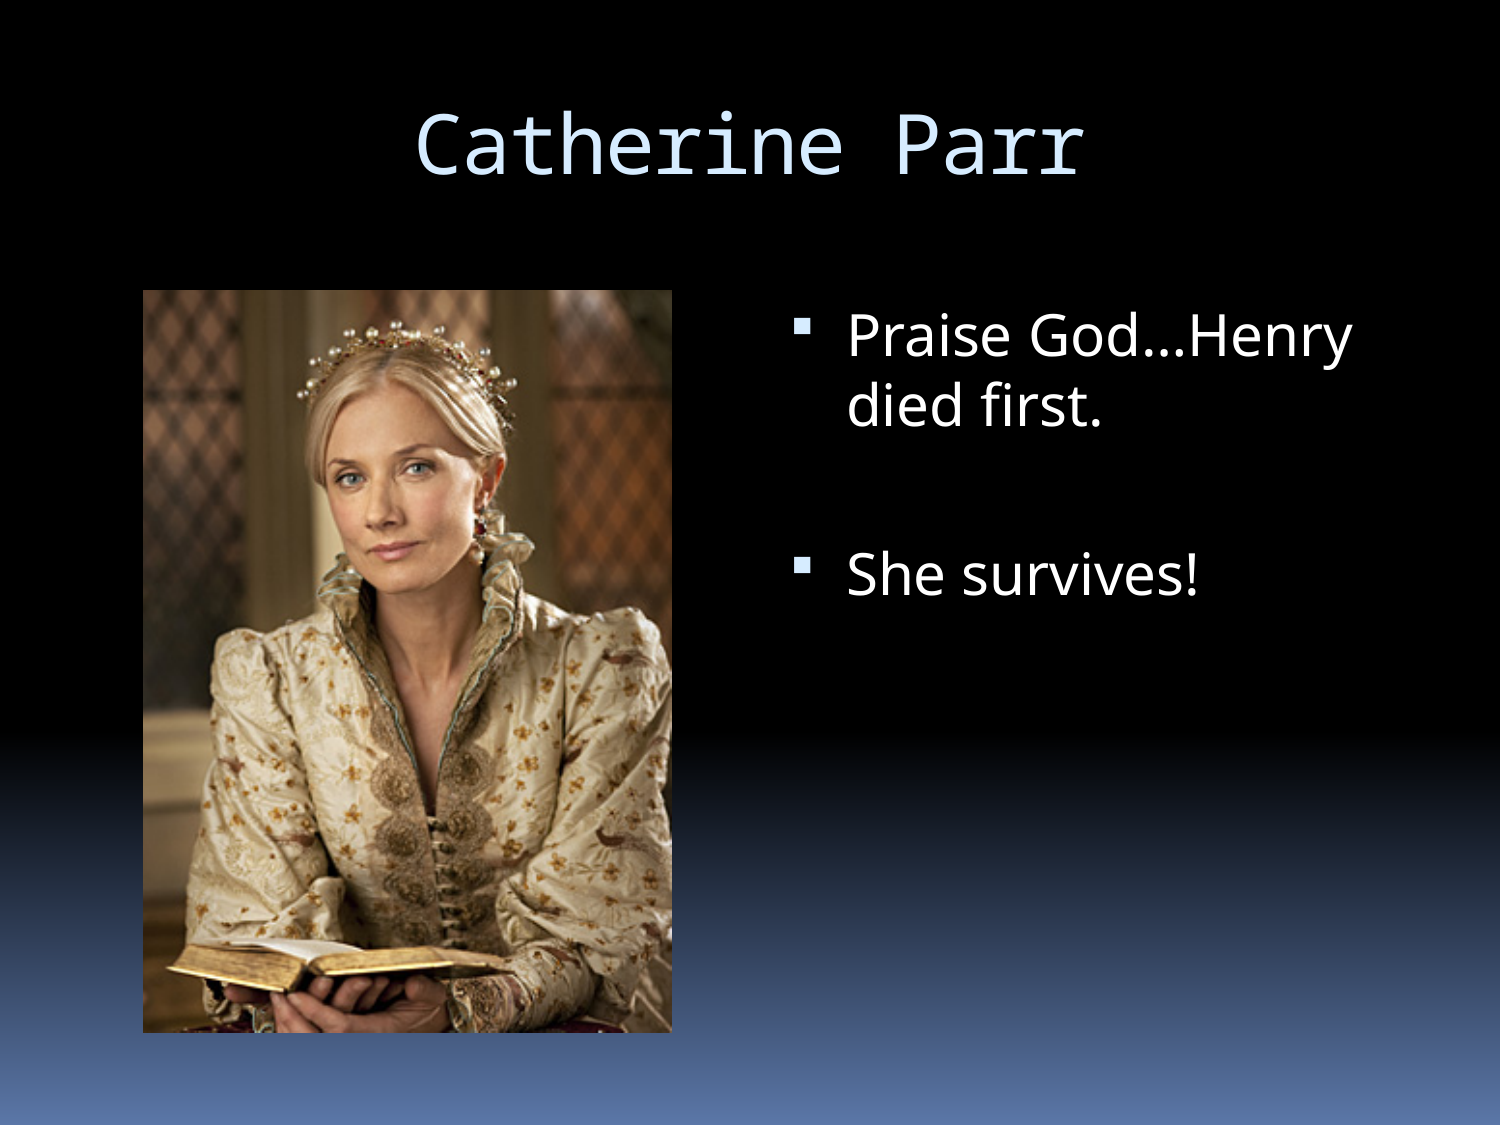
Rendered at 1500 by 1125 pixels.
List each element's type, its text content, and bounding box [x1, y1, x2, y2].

list Praise God…Henry died first. She survives! [763, 290, 1427, 1033]
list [142, 289, 673, 1034]
title Catherine Parr [75, 83, 1425, 234]
